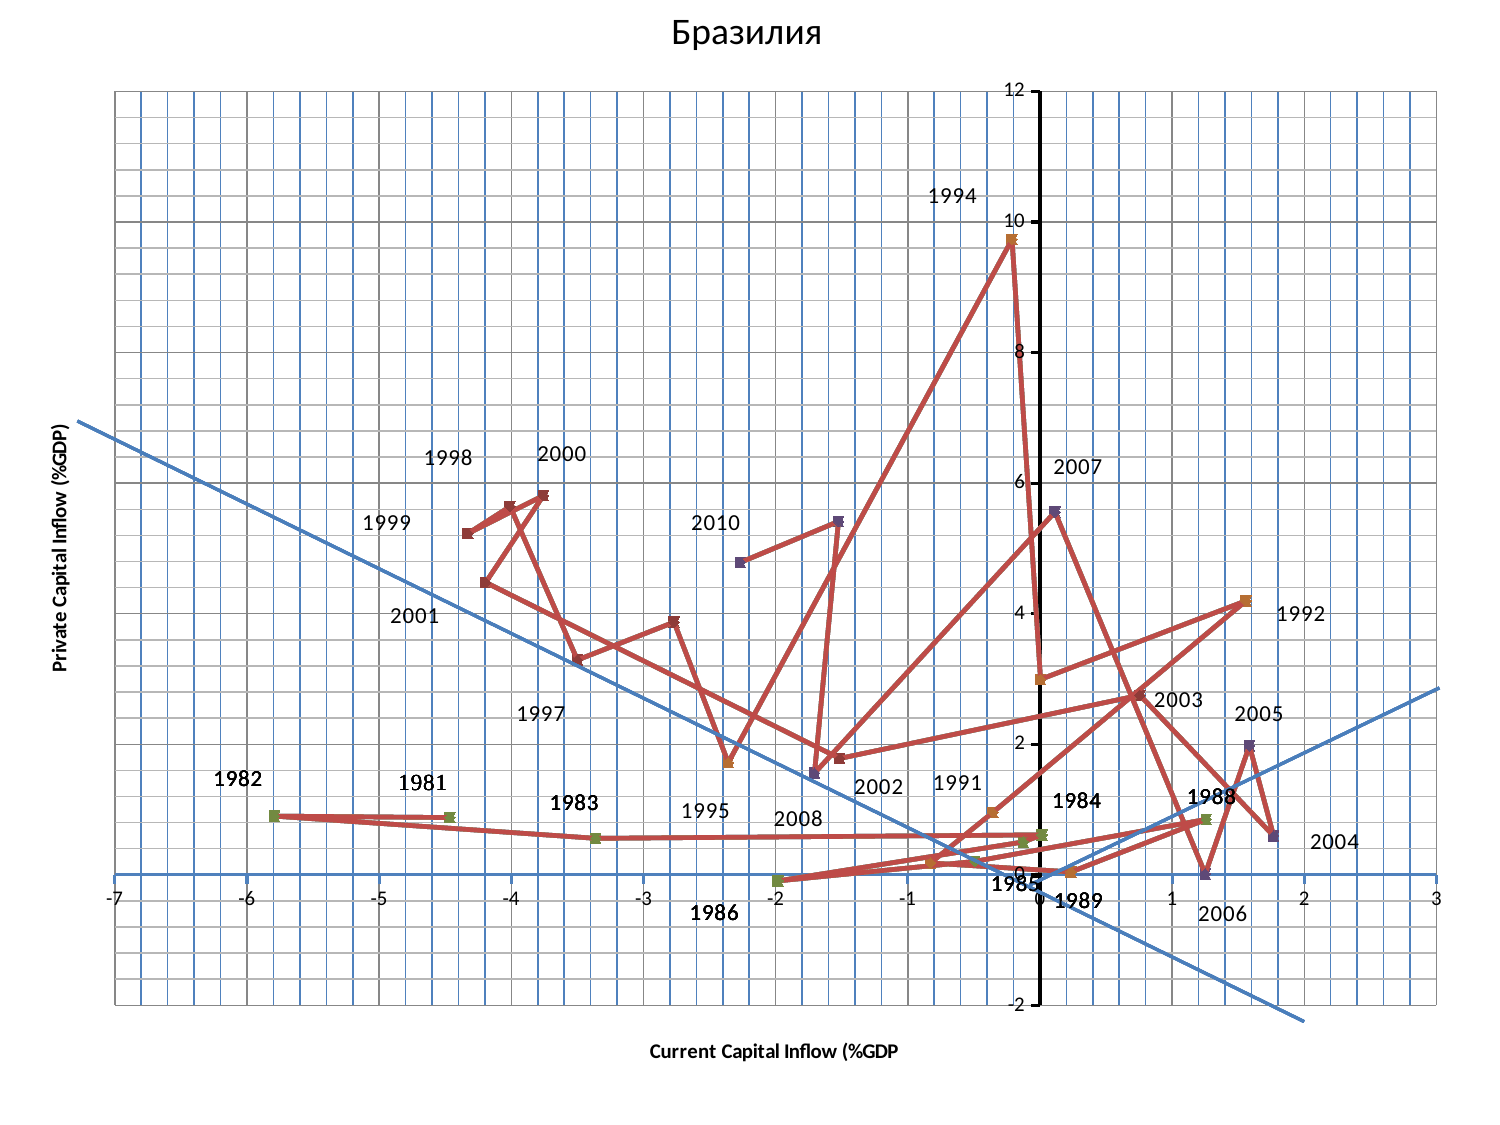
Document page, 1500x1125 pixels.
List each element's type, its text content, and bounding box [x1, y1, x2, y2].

chart [17, 60, 1472, 1095]
text_box Бразилия [656, 0, 838, 58]
